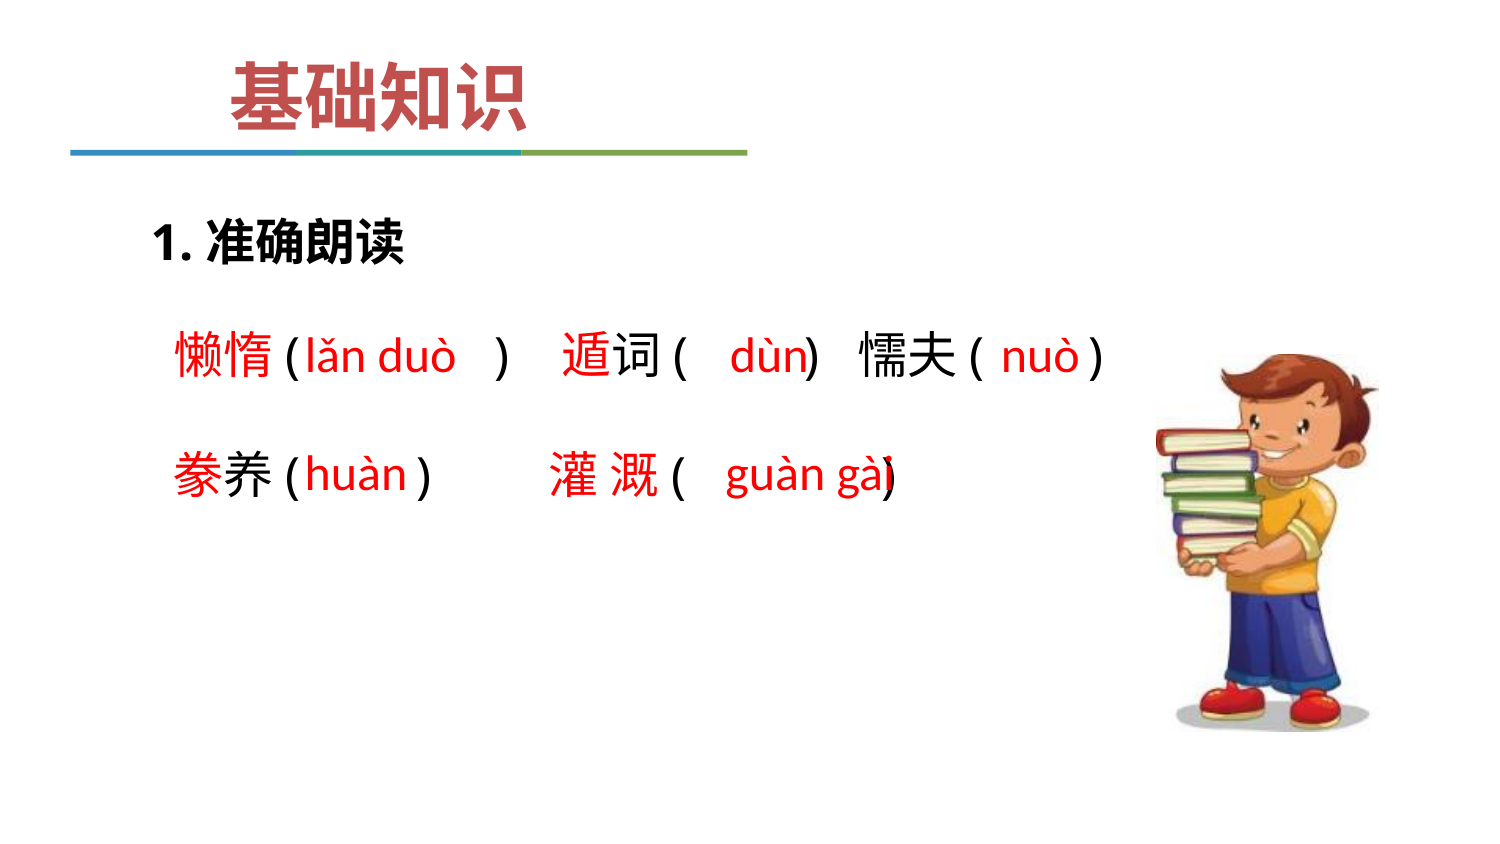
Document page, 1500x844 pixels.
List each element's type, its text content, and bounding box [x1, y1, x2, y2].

text_box guàn gài [609, 433, 921, 509]
text_box [70, 149, 296, 156]
text_box [521, 149, 748, 156]
picture [1156, 354, 1380, 732]
text_box huàn [289, 433, 423, 509]
text_box dùn [715, 315, 824, 391]
text_box 基础知识 [215, 43, 609, 148]
text_box 懒惰( ) 遁词( ) 懦夫( ) 豢养( ) 灌 溉( ) [158, 316, 1500, 512]
text_box 1.准确朗读 [122, 202, 484, 278]
text_box lǎn duò [290, 315, 472, 391]
text_box [296, 149, 521, 156]
text_box nuò [986, 315, 1128, 391]
